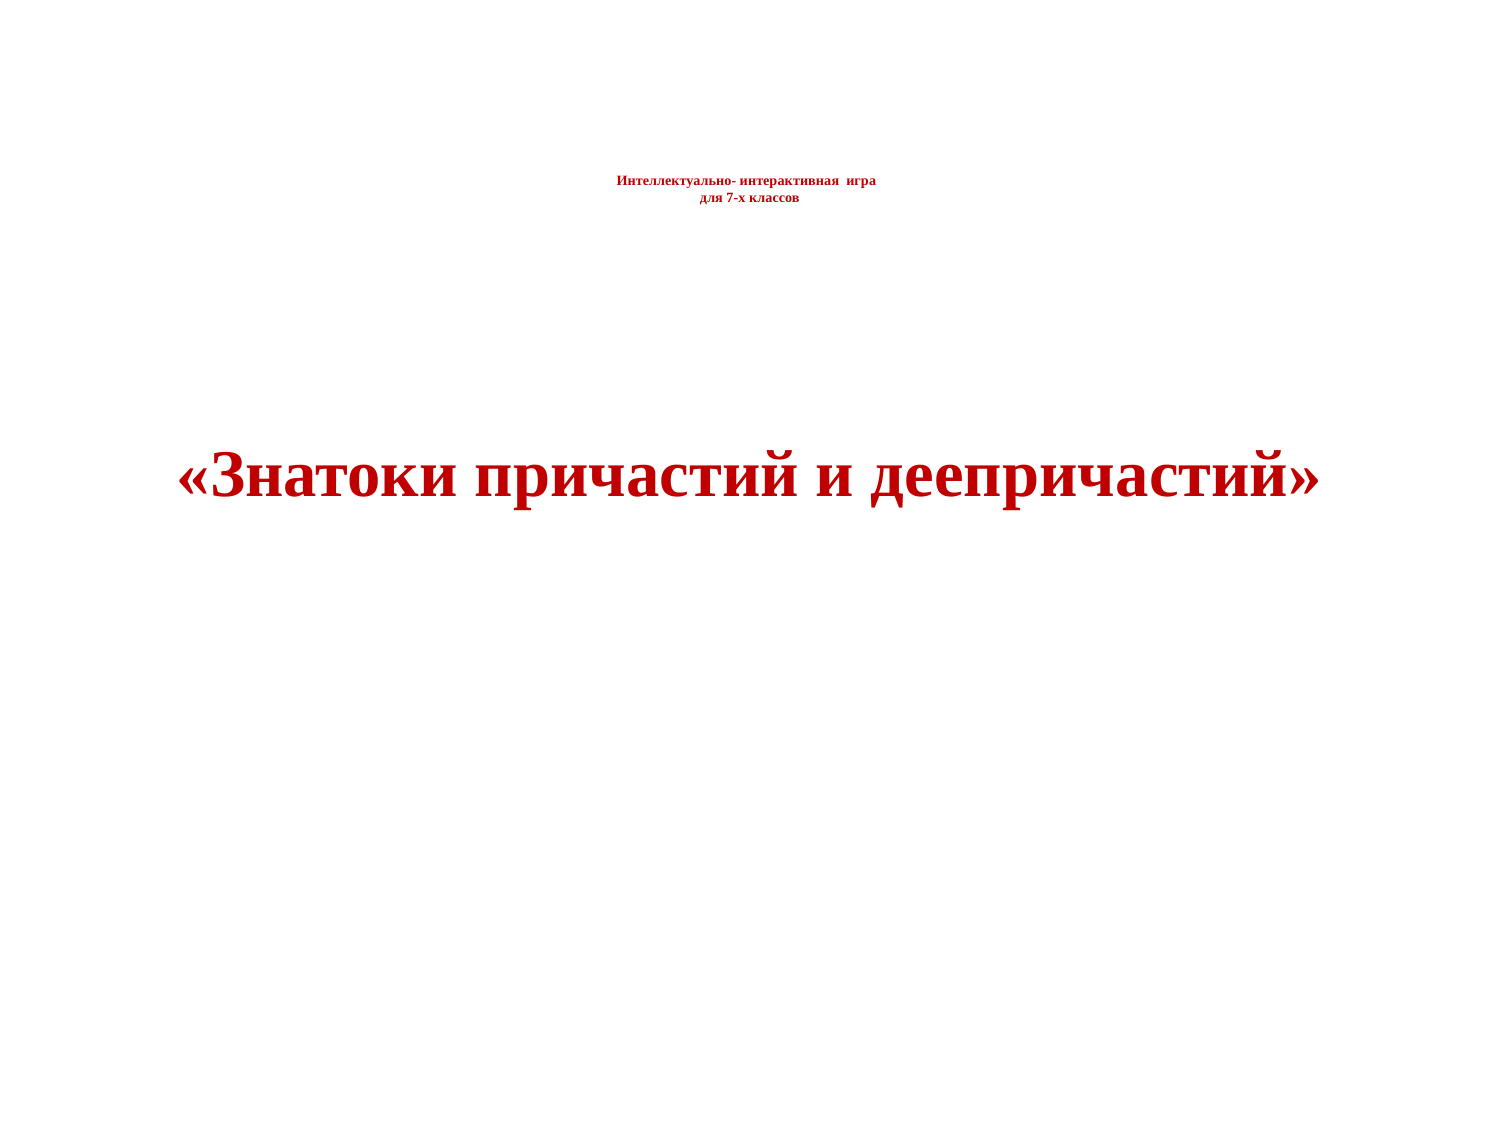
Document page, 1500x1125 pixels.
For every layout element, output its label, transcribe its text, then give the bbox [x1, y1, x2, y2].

title Интеллектуально- интерактивная игра для 7-х классов [75, 128, 1425, 235]
list «Знатоки причастий и деепричастий» [75, 421, 1425, 1005]
